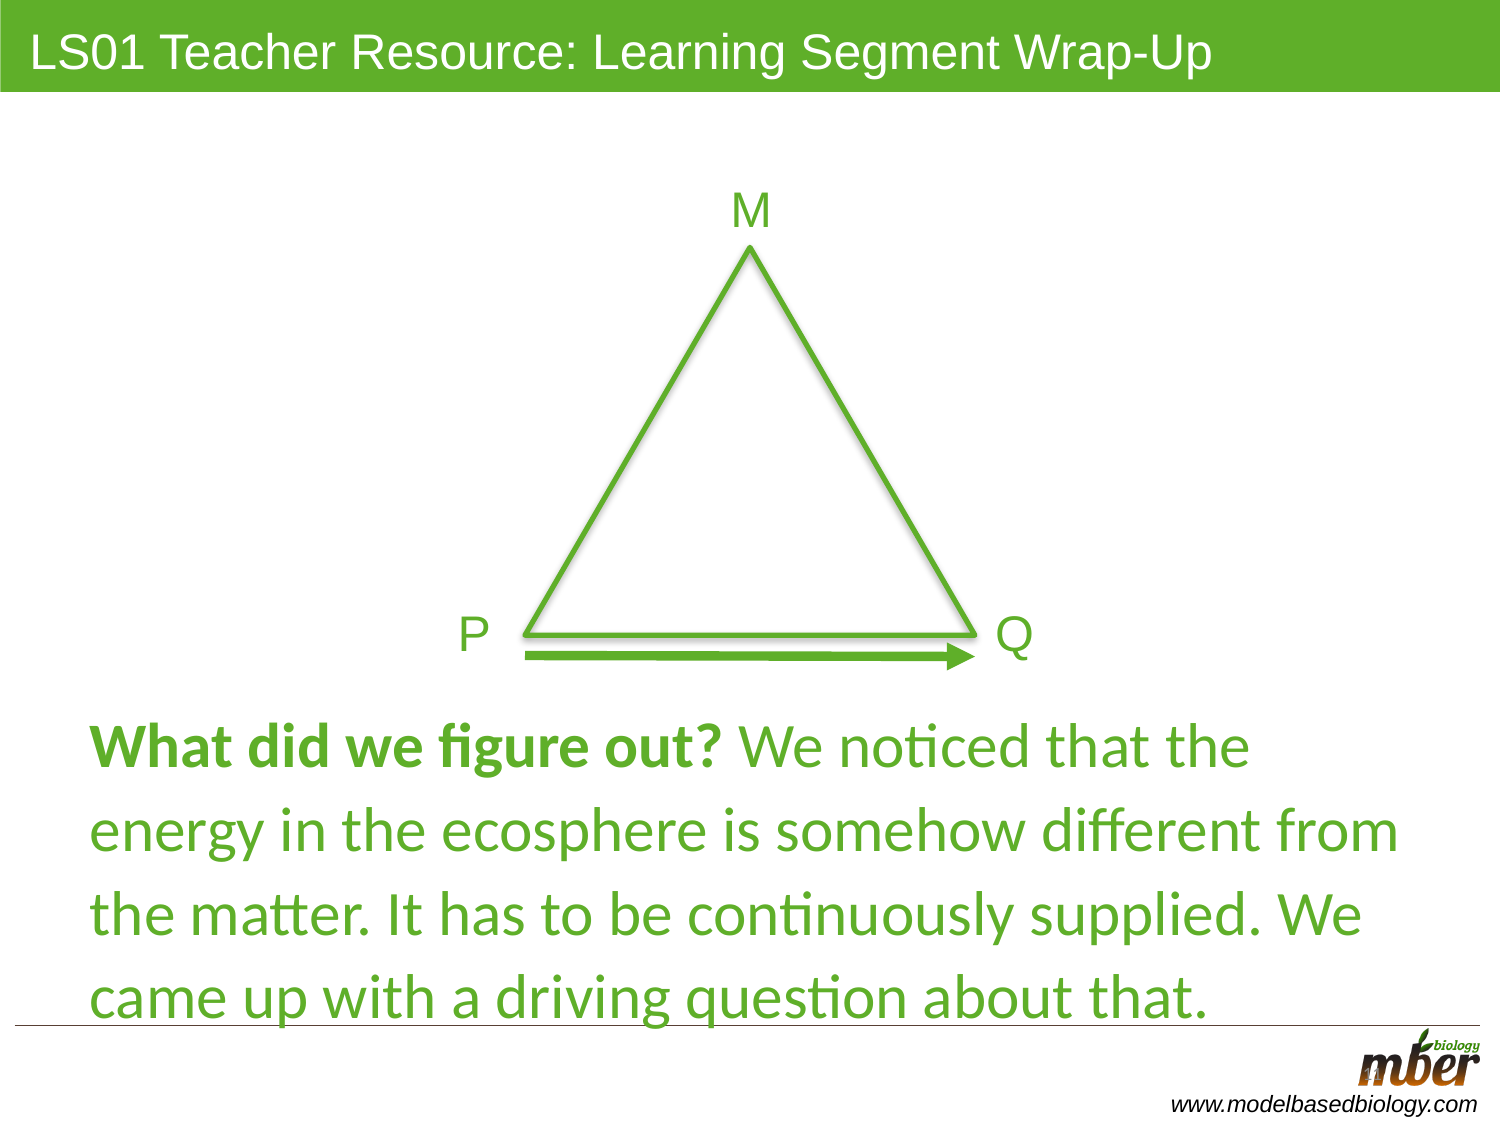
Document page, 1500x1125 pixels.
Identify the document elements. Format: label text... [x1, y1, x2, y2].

slide_number 11 [1059, 1042, 1397, 1103]
text_box What did we figure out? We noticed that the energy in the ecosphere is somehow different from the matter. It has to be continuously supplied. We came up with a driving question about that. [75, 689, 1451, 1043]
picture [1397, 1028, 1480, 1086]
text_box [442, 169, 1058, 670]
title LS01 Teacher Resource: Learning Segment Wrap-Up [14, 11, 1480, 89]
